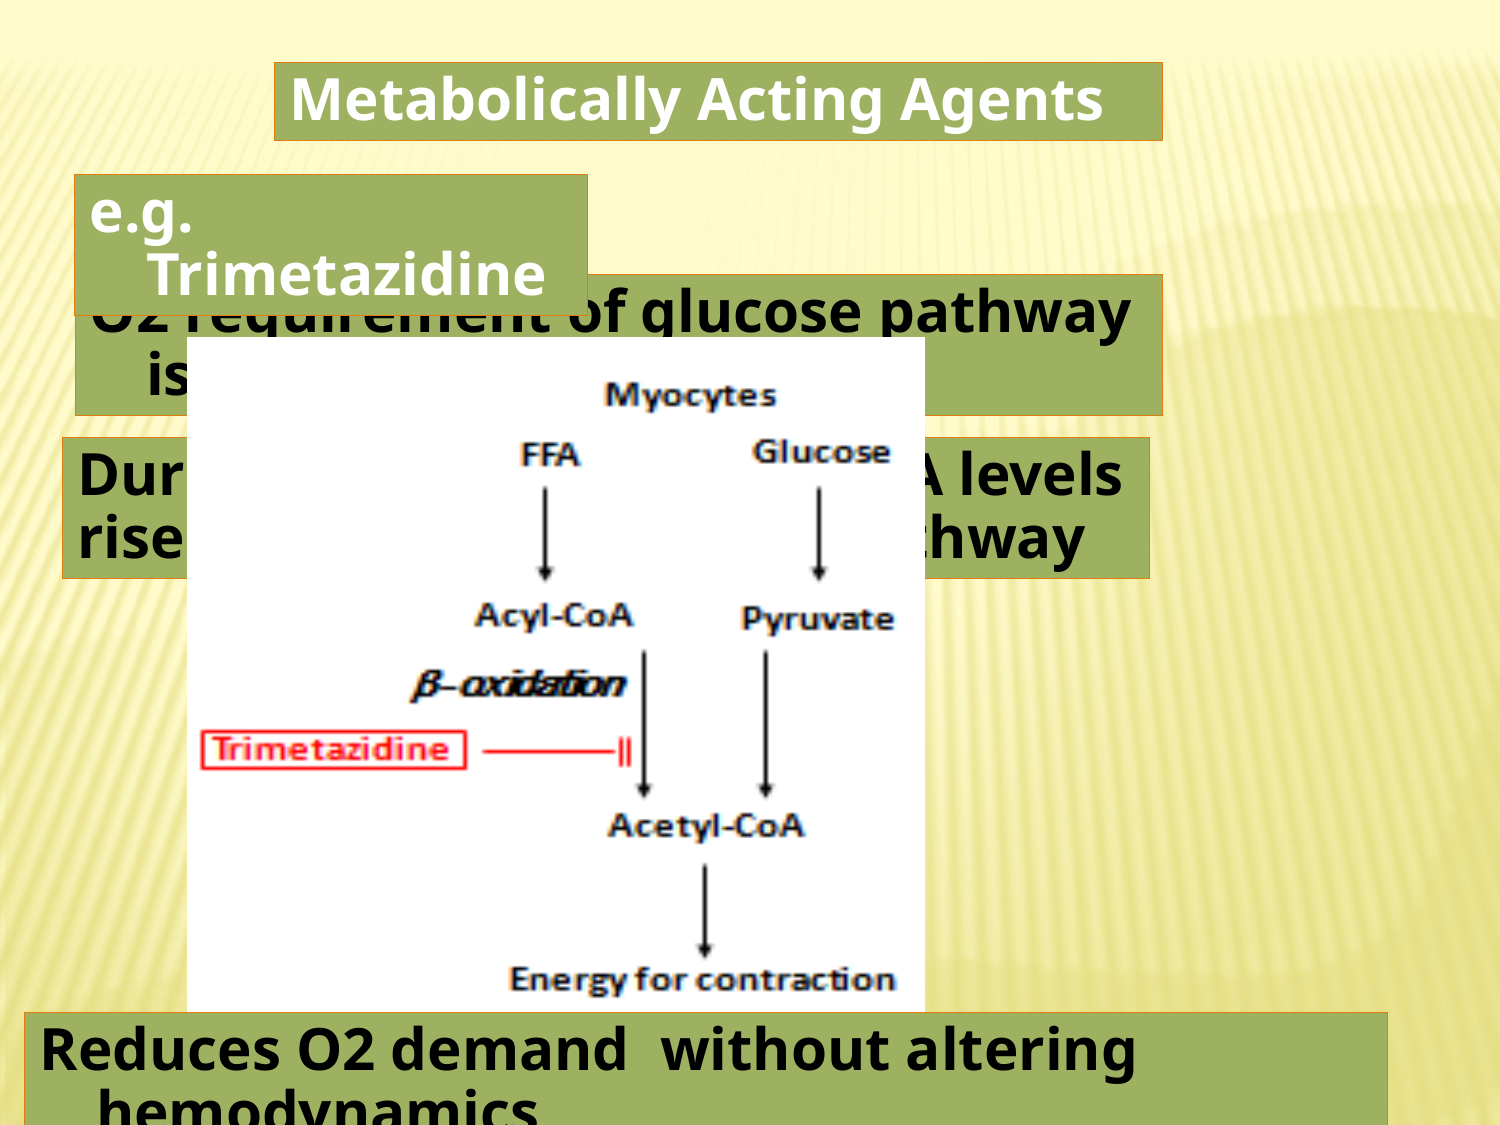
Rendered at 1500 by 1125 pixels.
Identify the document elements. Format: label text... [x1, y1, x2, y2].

text_box e.g. Trimetazidine [74, 174, 588, 316]
text_box During ischemia, oxidized FFA levels rise, blunting the glucose pathway [62, 437, 187, 579]
text_box Reduces O2 demand without altering hemodynamics [24, 1012, 1388, 1125]
text_box Metabolically Acting Agents [274, 62, 1163, 141]
text_box During ischemia, oxidized FFA levels rise, blunting the glucose pathway [968, 437, 1150, 579]
picture [187, 337, 926, 1026]
text_box O2 requirement of glucose pathway is lower than FFA pathway [75, 274, 1163, 416]
